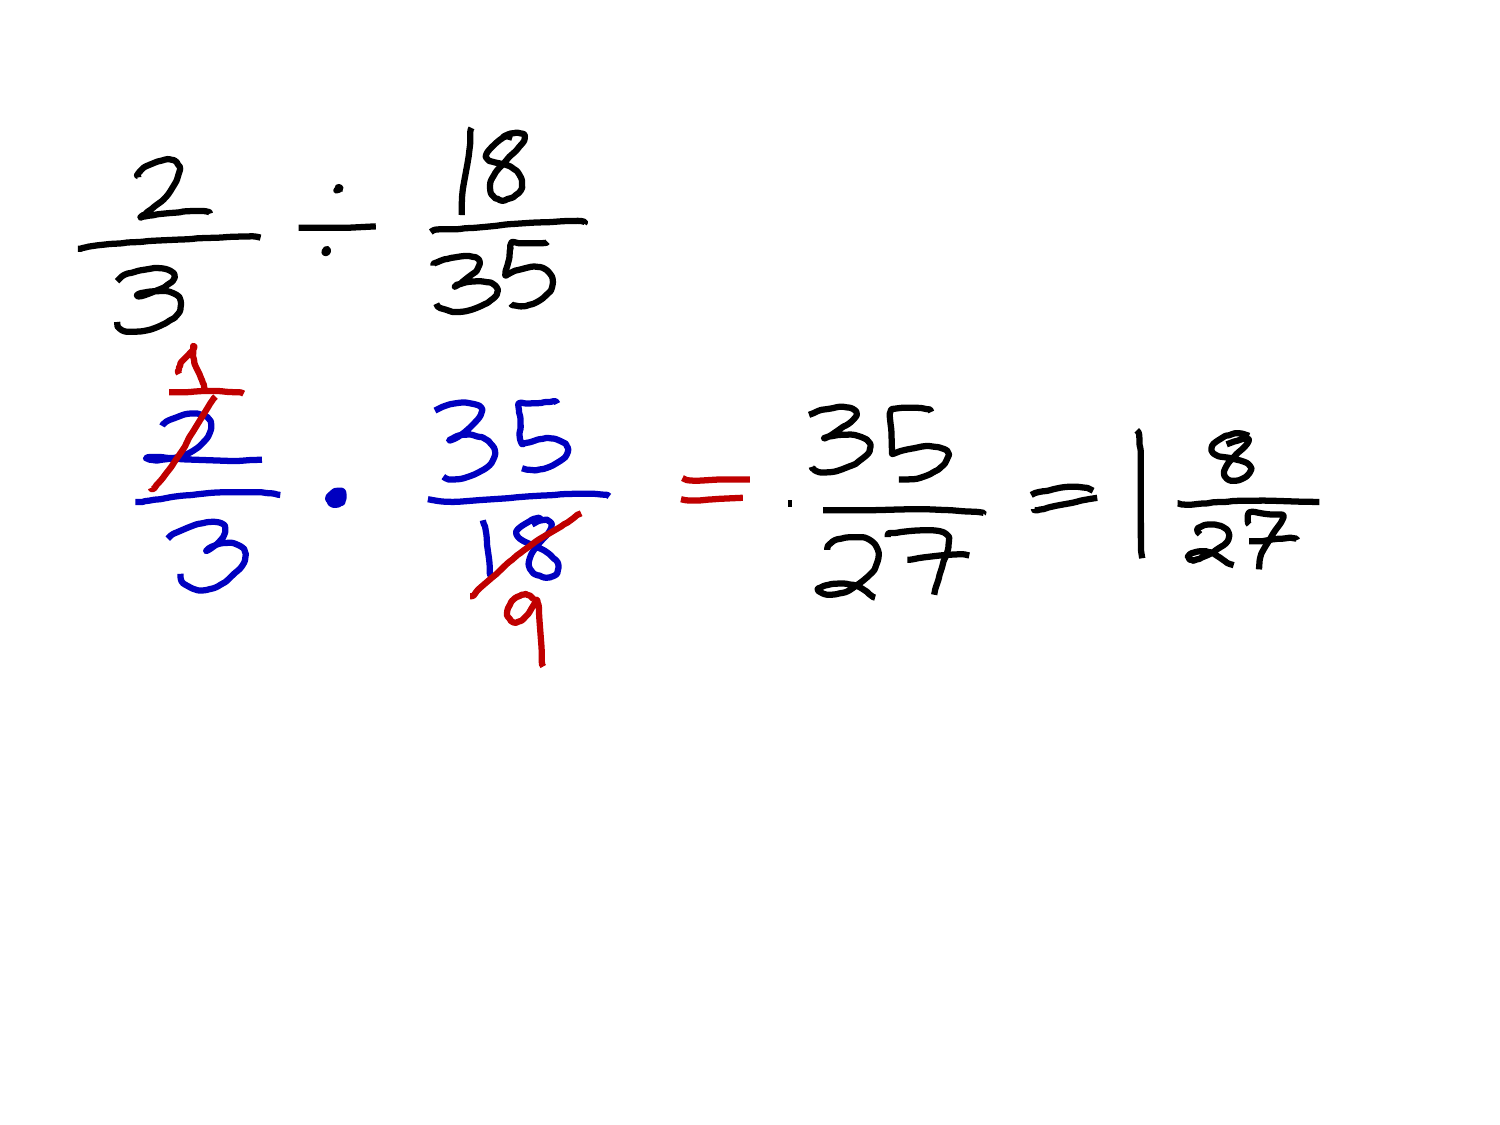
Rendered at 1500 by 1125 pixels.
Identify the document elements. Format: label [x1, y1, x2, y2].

text_box [177, 345, 206, 390]
text_box [178, 415, 262, 462]
text_box [116, 267, 182, 333]
text_box [136, 158, 211, 219]
text_box [460, 127, 473, 216]
text_box [887, 529, 950, 595]
text_box [145, 456, 172, 462]
text_box [1136, 429, 1144, 559]
text_box [680, 496, 743, 502]
text_box [504, 241, 554, 308]
text_box [1210, 432, 1253, 482]
text_box [515, 517, 553, 545]
text_box [167, 520, 247, 592]
text_box [135, 491, 281, 503]
text_box [1253, 541, 1270, 570]
text_box [484, 131, 526, 202]
text_box [327, 489, 345, 506]
text_box [335, 186, 343, 192]
text_box [517, 400, 570, 472]
text_box [1177, 499, 1320, 506]
text_box [823, 508, 985, 514]
text_box [77, 235, 261, 250]
text_box [1246, 511, 1285, 540]
text_box [161, 412, 202, 435]
text_box [470, 512, 582, 598]
text_box [506, 593, 544, 667]
text_box [482, 520, 492, 577]
text_box [808, 405, 872, 474]
text_box [888, 406, 950, 481]
text_box [434, 401, 497, 481]
text_box [527, 546, 560, 579]
text_box [169, 390, 244, 395]
text_box [1030, 485, 1094, 496]
text_box [323, 247, 330, 255]
text_box [1249, 536, 1298, 543]
text_box [1033, 497, 1098, 512]
text_box [1187, 523, 1234, 566]
text_box [298, 225, 376, 229]
text_box [430, 220, 586, 233]
text_box [907, 553, 970, 561]
text_box [816, 536, 880, 599]
text_box [427, 492, 610, 503]
text_box [682, 477, 750, 482]
text_box [432, 255, 499, 313]
text_box [150, 395, 217, 490]
